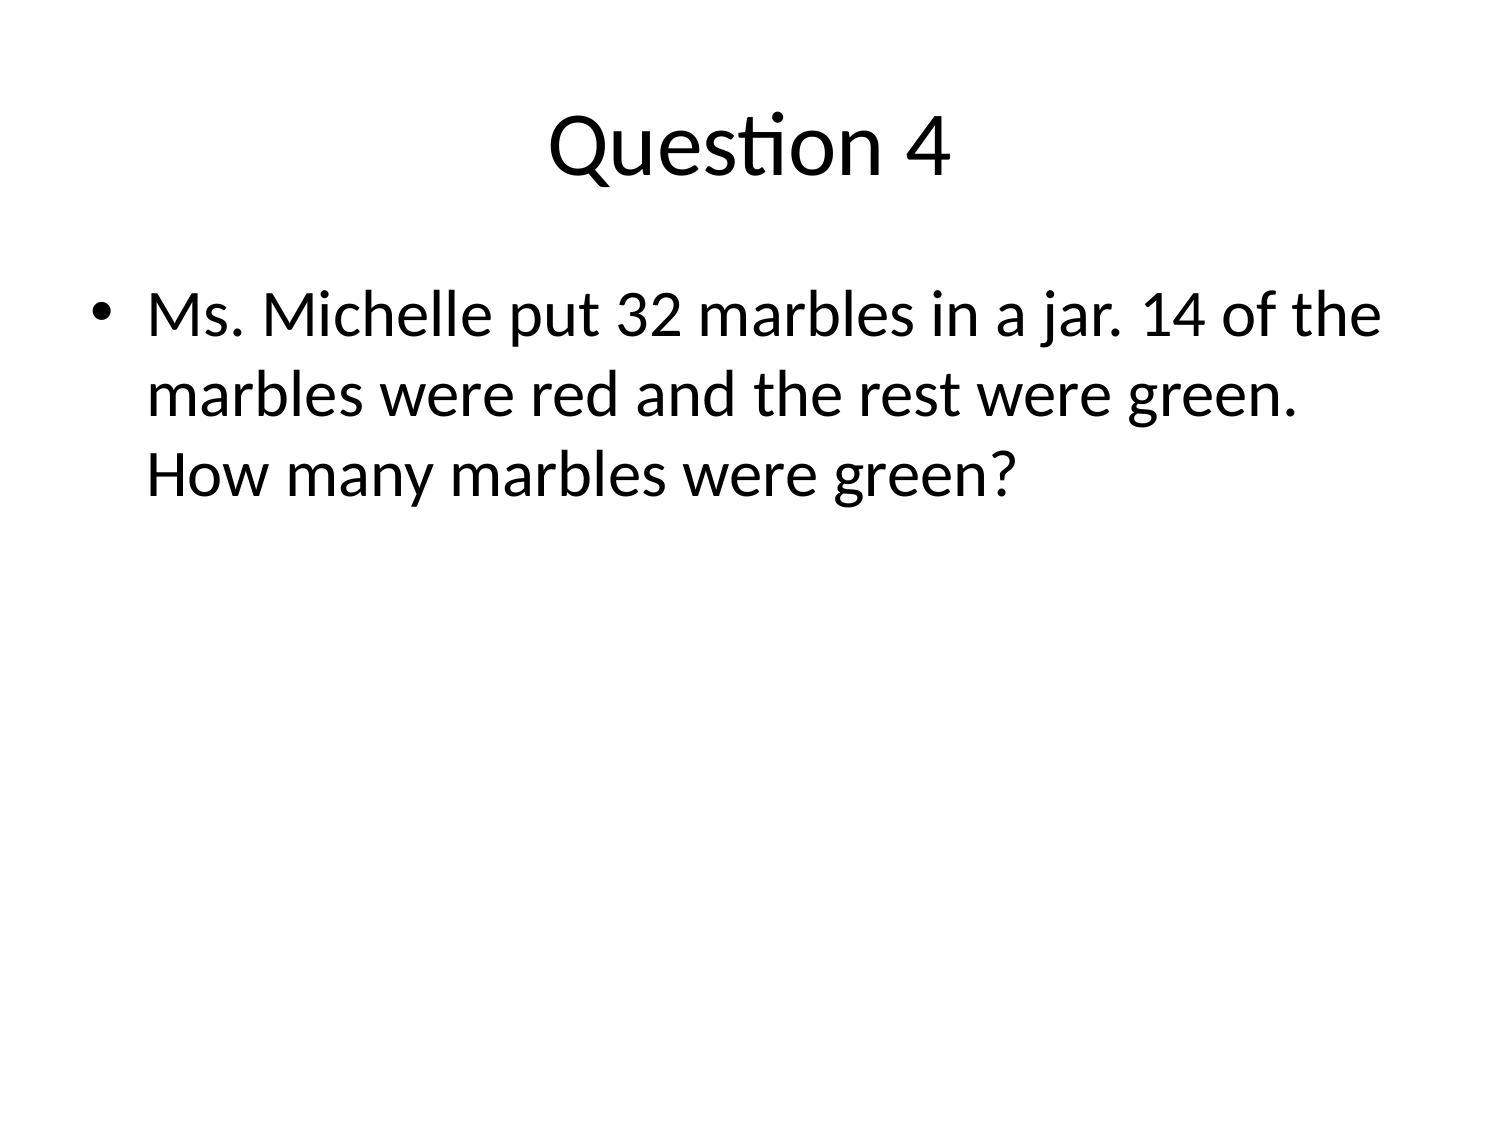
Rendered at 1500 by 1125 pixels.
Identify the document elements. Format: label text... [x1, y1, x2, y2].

title Question 4 [75, 45, 1425, 233]
list Ms. Michelle put 32 marbles in a jar. 14 of the marbles were red and the rest were green. How many marbles were green? [75, 262, 1425, 1005]
